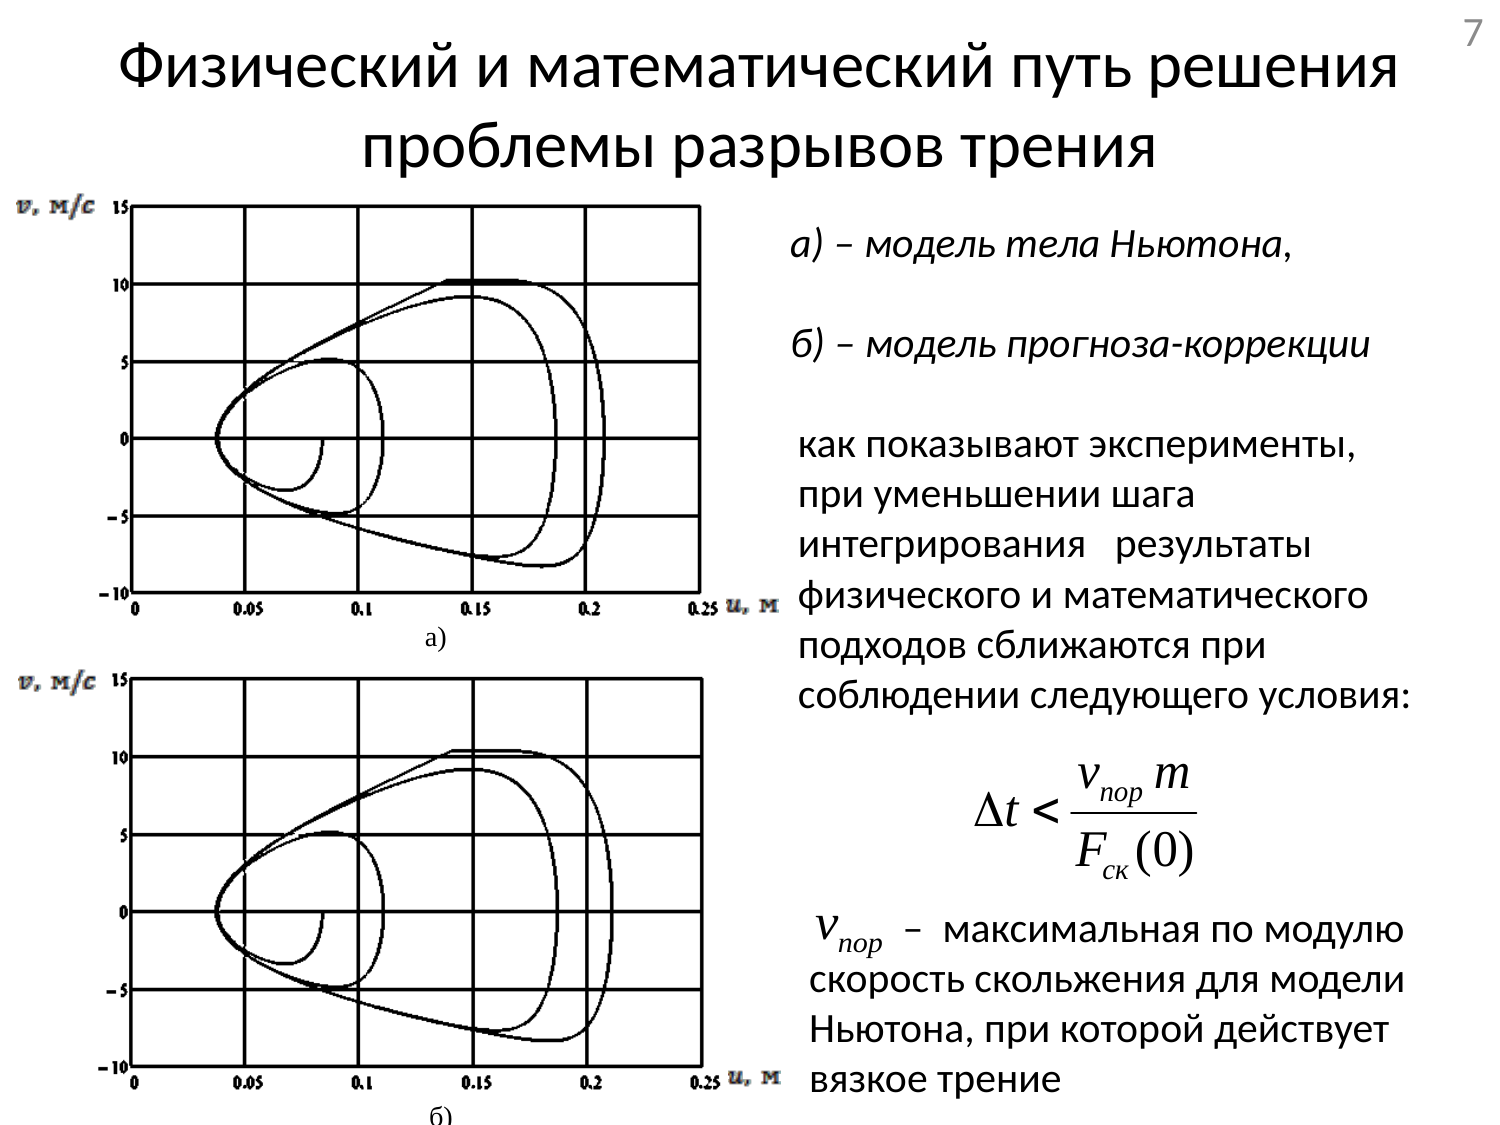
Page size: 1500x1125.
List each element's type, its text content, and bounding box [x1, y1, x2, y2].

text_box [808, 892, 892, 970]
text_box а) – модель тела Ньютона, б) – модель прогноза-коррекции [802, 208, 1417, 373]
text_box – максимальная по модулю скорость скольжения для модели Ньютона, при которой действует вязкое трение [802, 893, 1493, 1108]
slide_number 7 [1148, 0, 1499, 60]
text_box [966, 741, 1207, 889]
title Физический и математический путь решения проблемы разрывов трения [85, 7, 1436, 195]
picture [4, 177, 798, 1125]
text_box как показывают эксперименты, при уменьшении шага интегрирования результаты физического и математического подходов сближаются при соблюдении следующего условия: [802, 408, 1436, 724]
